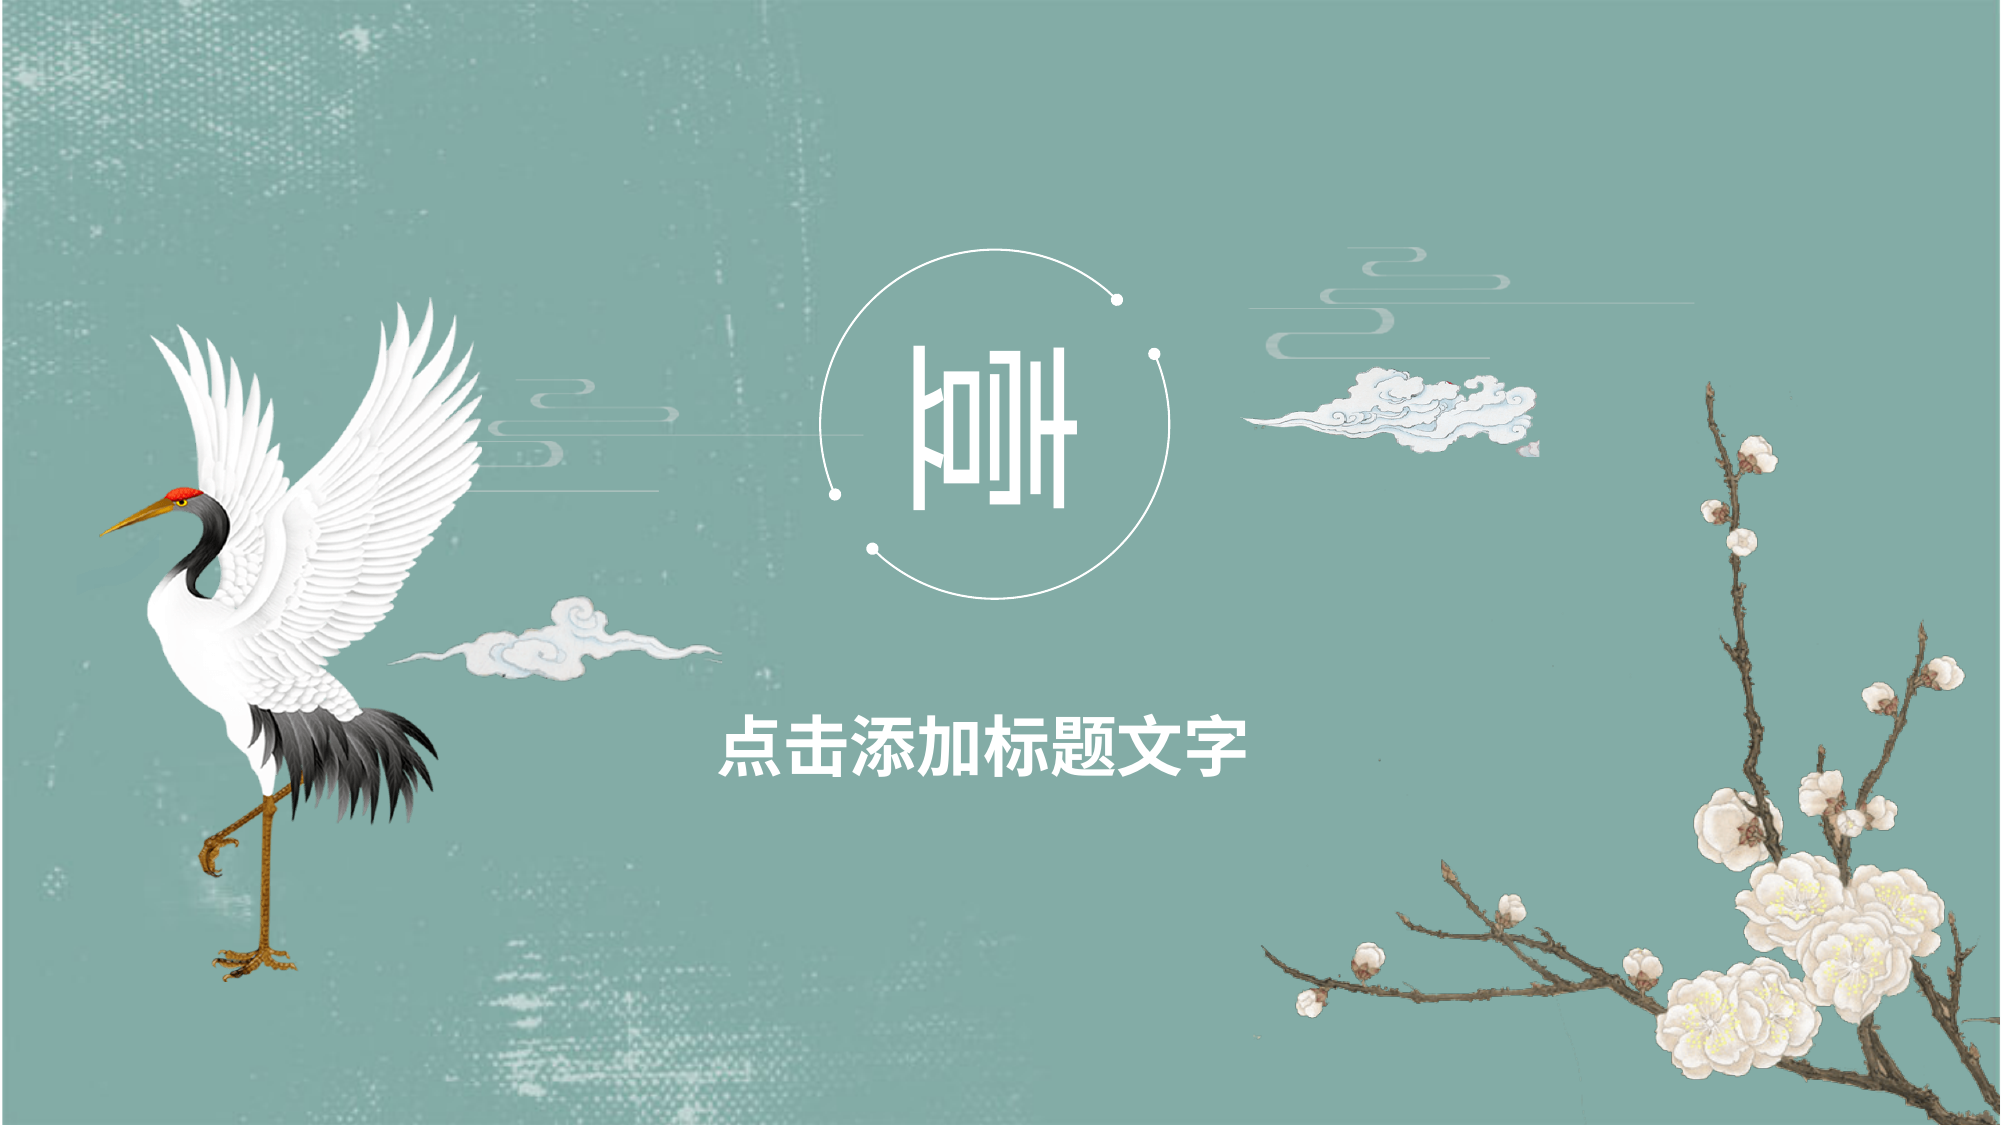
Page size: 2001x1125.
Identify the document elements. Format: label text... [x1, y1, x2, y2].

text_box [1204, 153, 1700, 433]
text_box 点击添加标题文字 [723, 697, 1253, 793]
picture [2, 0, 2001, 1125]
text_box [488, 285, 869, 566]
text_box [823, 225, 1166, 624]
